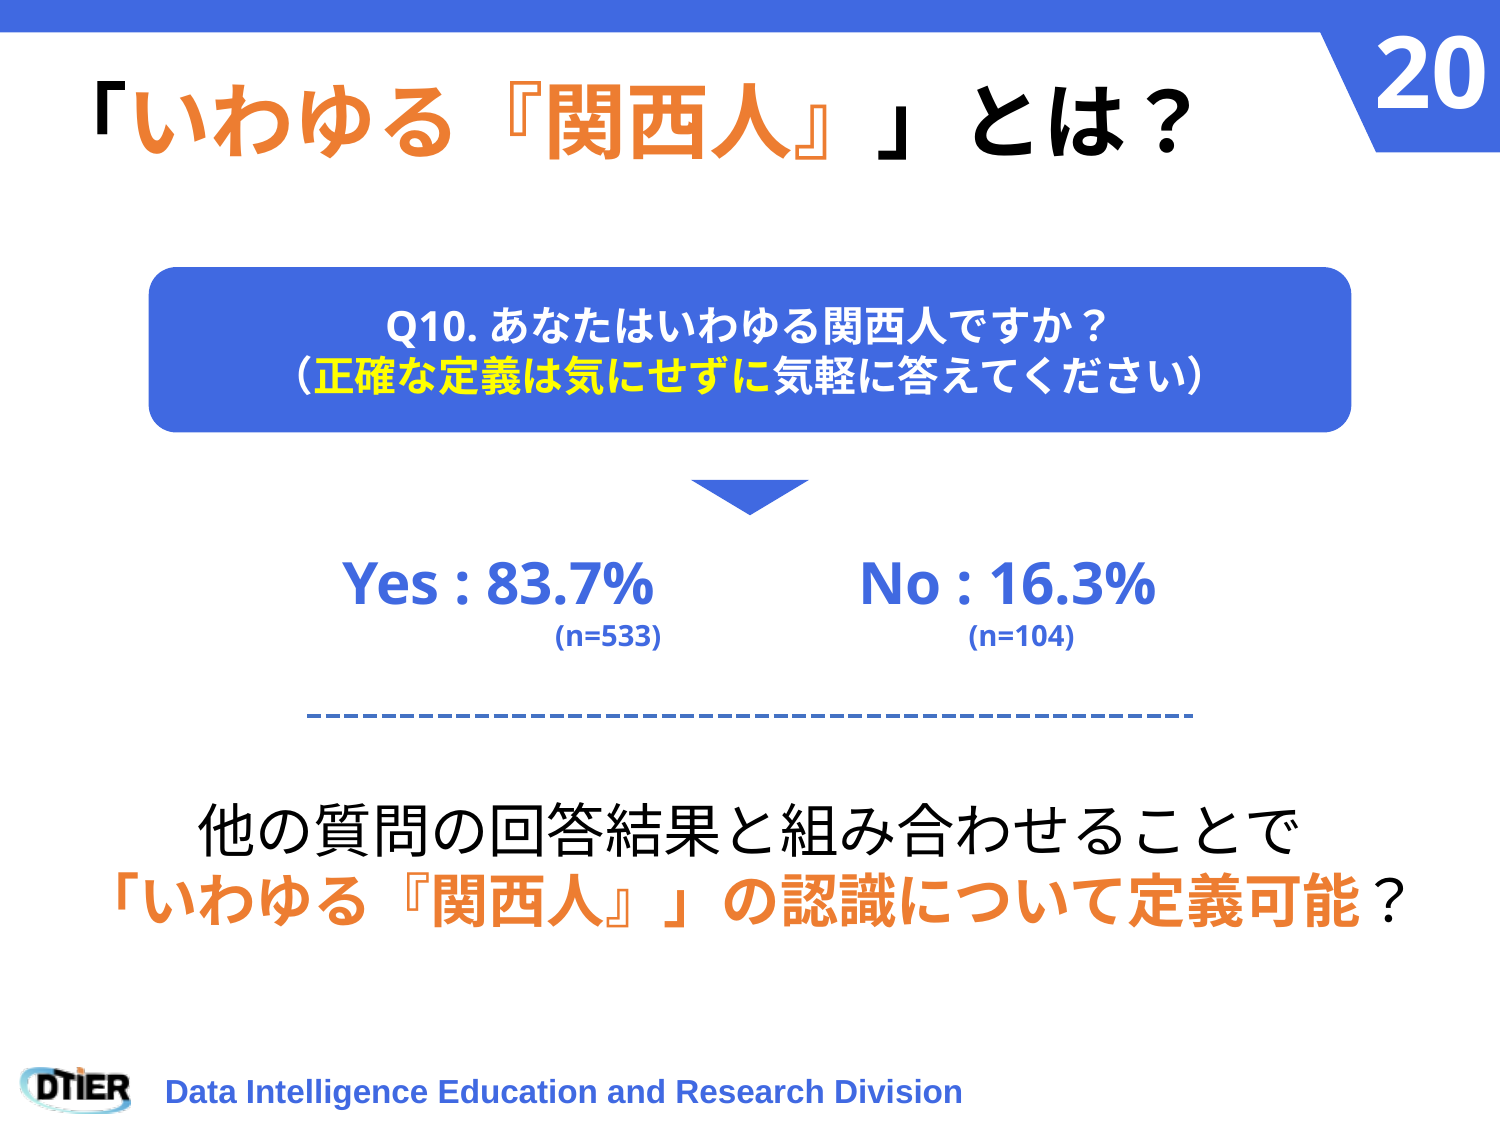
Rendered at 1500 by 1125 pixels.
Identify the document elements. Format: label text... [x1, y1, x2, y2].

picture [19, 1067, 131, 1114]
text_box 他の質問の回答結果と組み合わせることで 「いわゆる『関西人』」の認識について定義可能？ [53, 786, 1447, 942]
text_box Q10.あなたはいわゆる関西人ですか？ （正確な定義は気にせずに気軽に答えてください） [147, 266, 1353, 434]
text_box [687, 478, 813, 517]
title 「いわゆる『関西人』」とは？ [29, 59, 1352, 180]
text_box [265, 538, 1235, 661]
